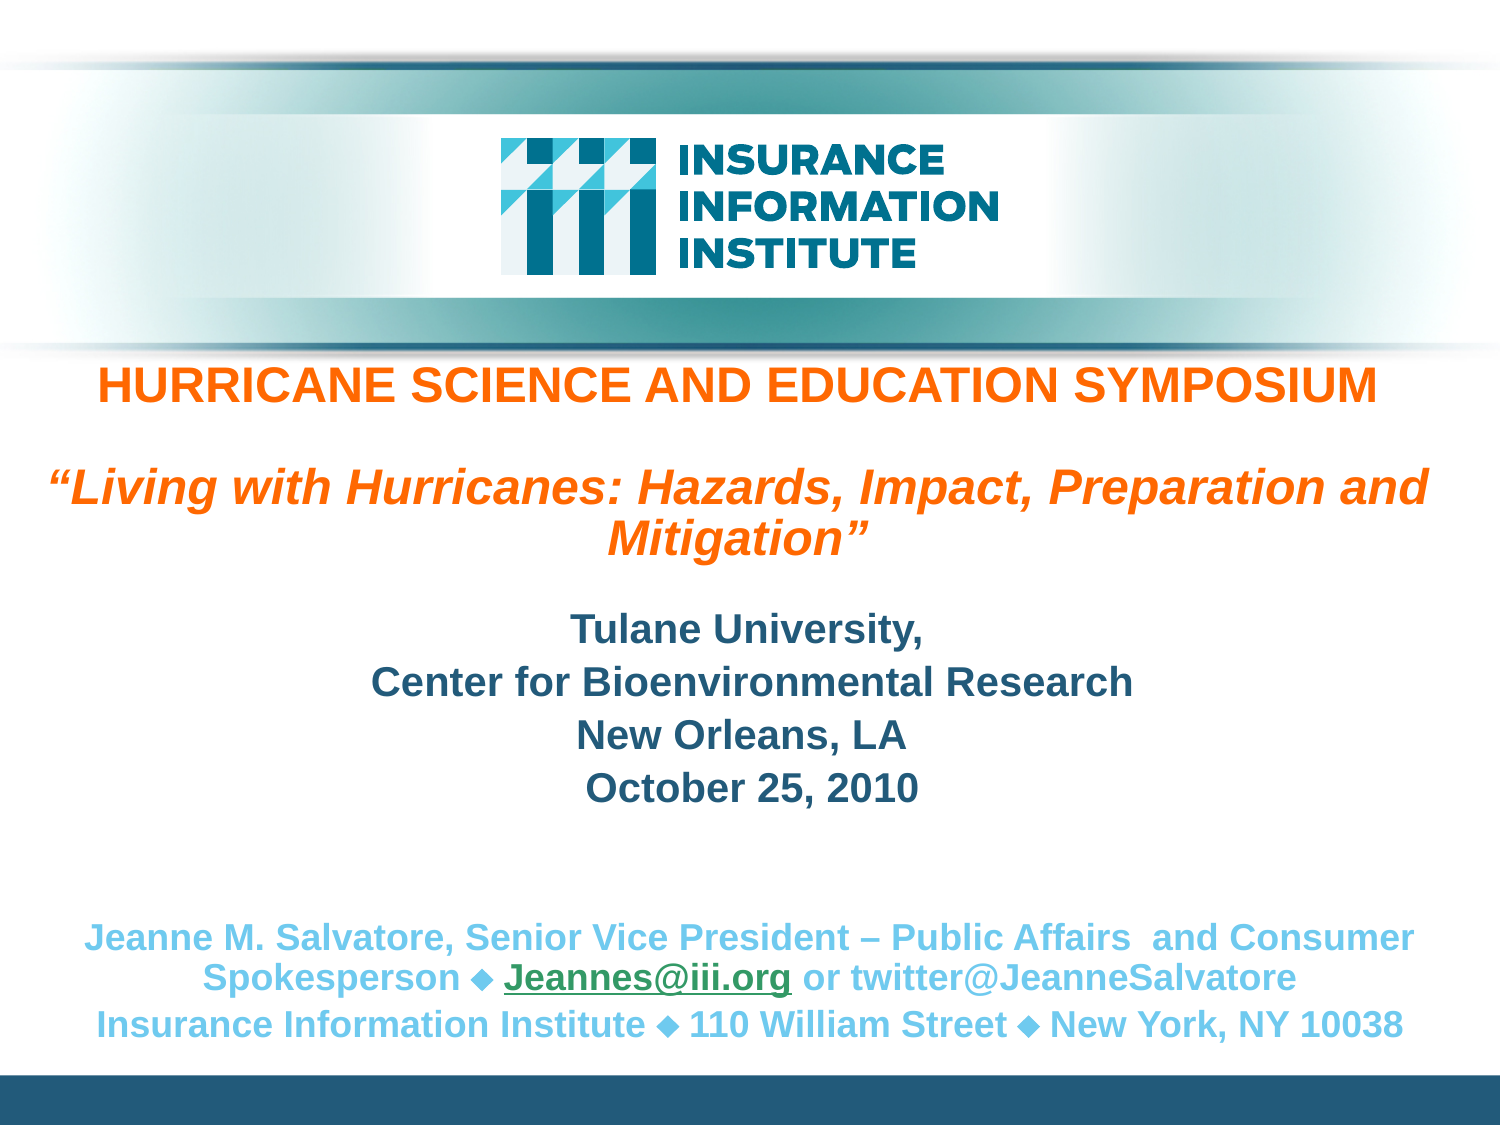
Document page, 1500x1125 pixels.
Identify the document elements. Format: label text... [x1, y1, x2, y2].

title HURRICANE SCIENCE AND EDUCATION SYMPOSIUM “Living with Hurricanes: Hazards, Impact, Preparation and Mitigation” [0, 168, 1477, 774]
picture [0, 43, 1500, 368]
text_box Jeanne M. Salvatore, Senior Vice President – Public Affairs and Consumer Spokesperson  Jeannes@iii.org or twitter@JeanneSalvatore Insurance Information Institute  110 William Street  New York, NY 10038 [0, 910, 1500, 1053]
picture [801, 152, 809, 159]
picture [703, 160, 709, 168]
subtitle Tulane University, Center for Bioenvironmental Research New Orleans, LA October 25, 2010 [42, 602, 1463, 828]
